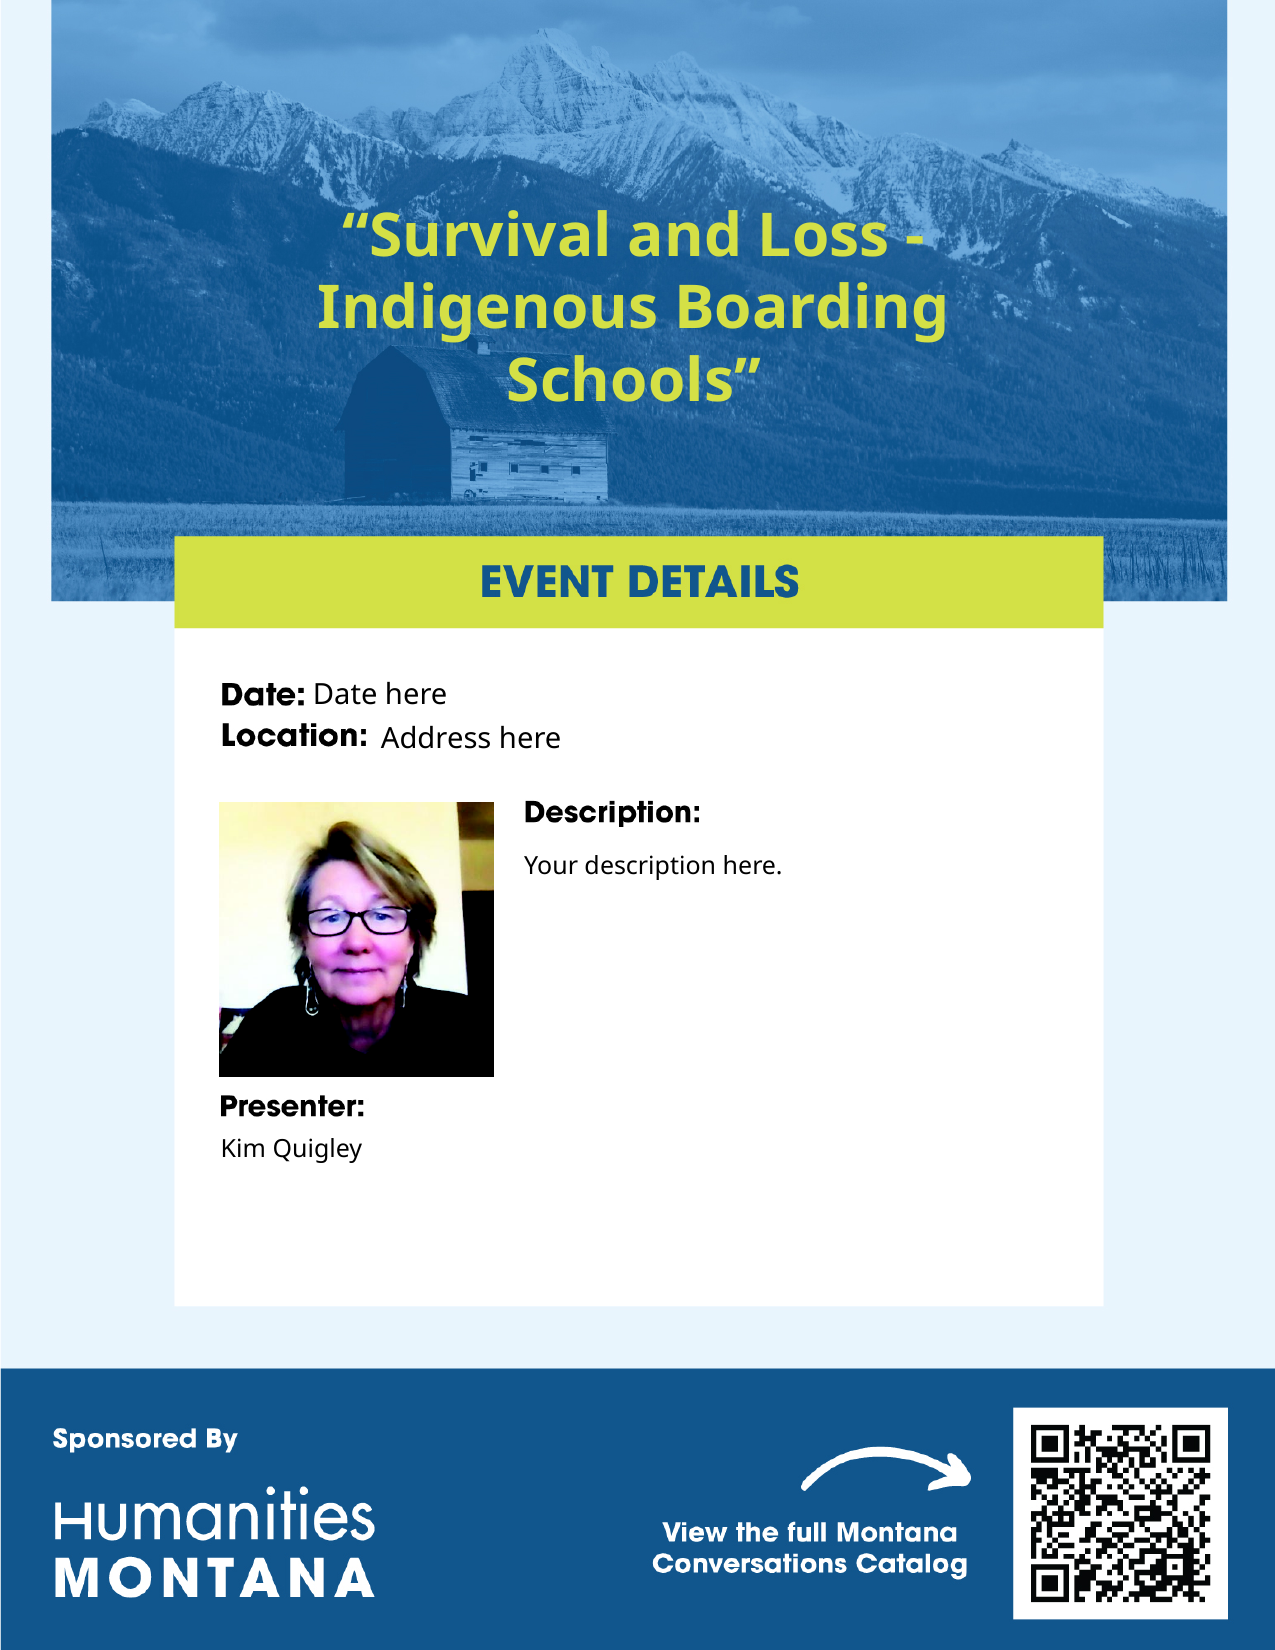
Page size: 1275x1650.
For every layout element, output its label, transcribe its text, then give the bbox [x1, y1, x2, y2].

text_box [169, 132, 1099, 166]
text_box Your description here. [509, 834, 1033, 895]
text_box Address here [365, 704, 1233, 770]
text_box Date here [297, 660, 932, 726]
text_box “Survival and Loss - Indigenous Boarding Schools” [169, 180, 1099, 428]
text_box [159, 166, 1099, 233]
text_box Kim Quigley [205, 1117, 480, 1178]
picture [0, 0, 1275, 1650]
